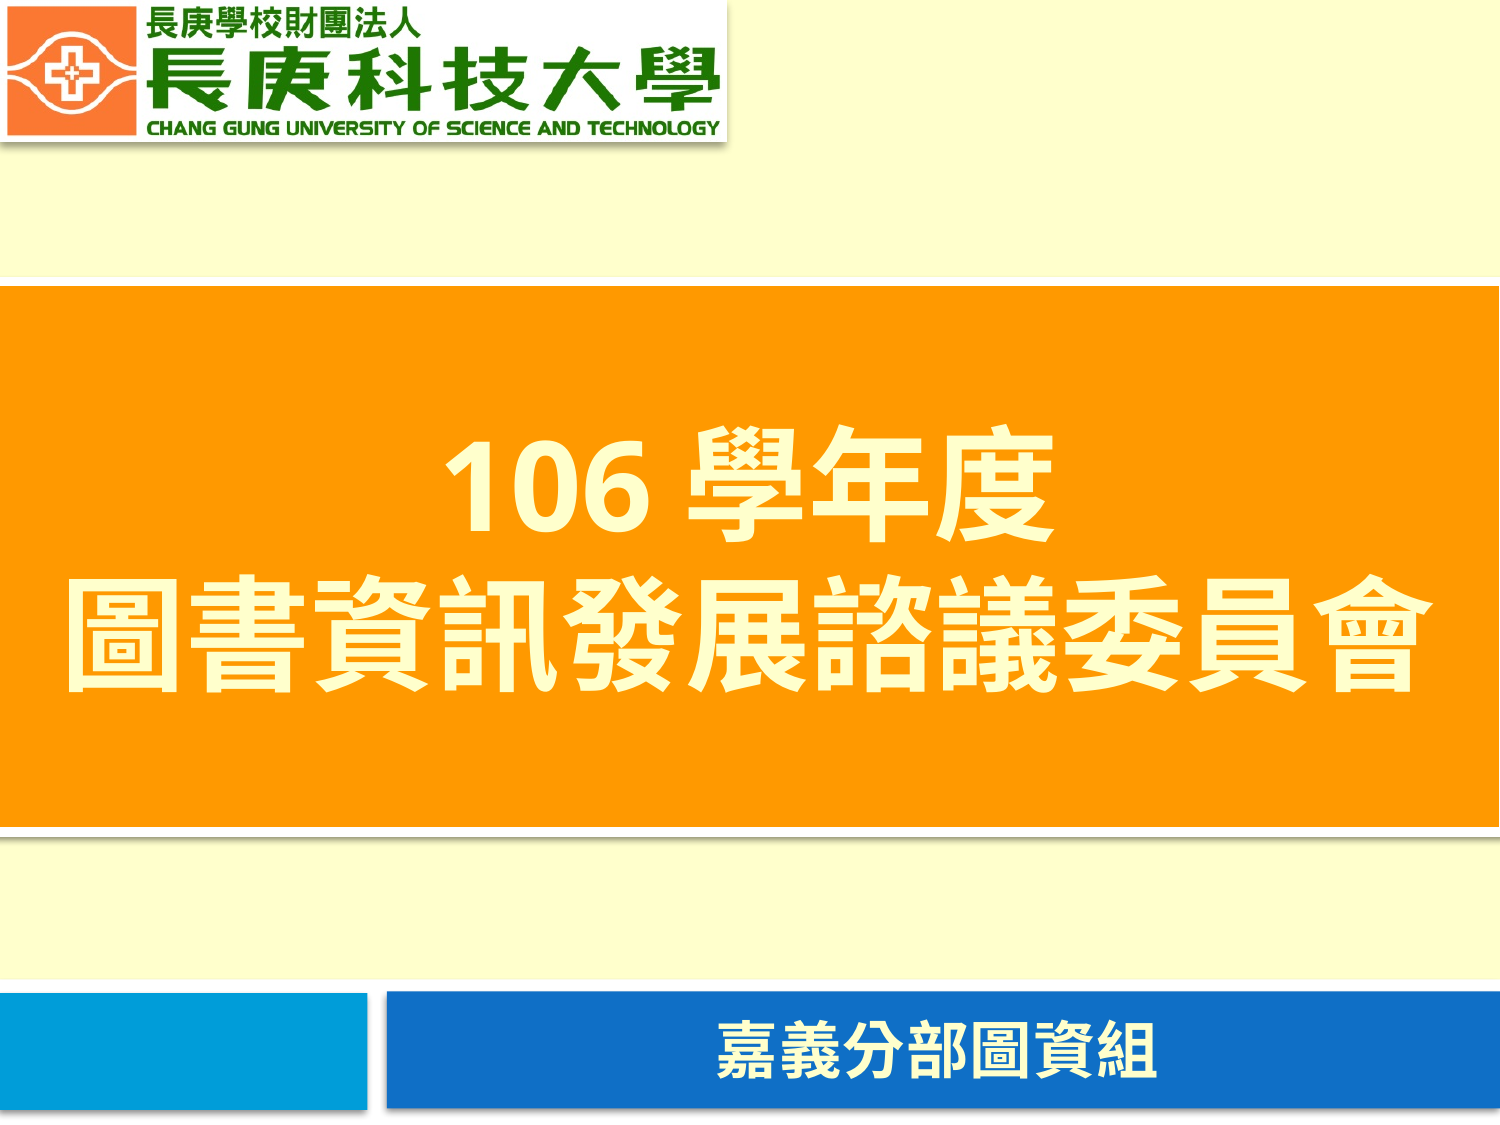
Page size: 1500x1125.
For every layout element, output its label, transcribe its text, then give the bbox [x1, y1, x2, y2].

title 106學年度 圖書資訊發展諮議委員會 [0, 280, 1500, 833]
picture [0, 0, 727, 143]
subtitle 嘉義分部圖資組 [387, 992, 1488, 1105]
